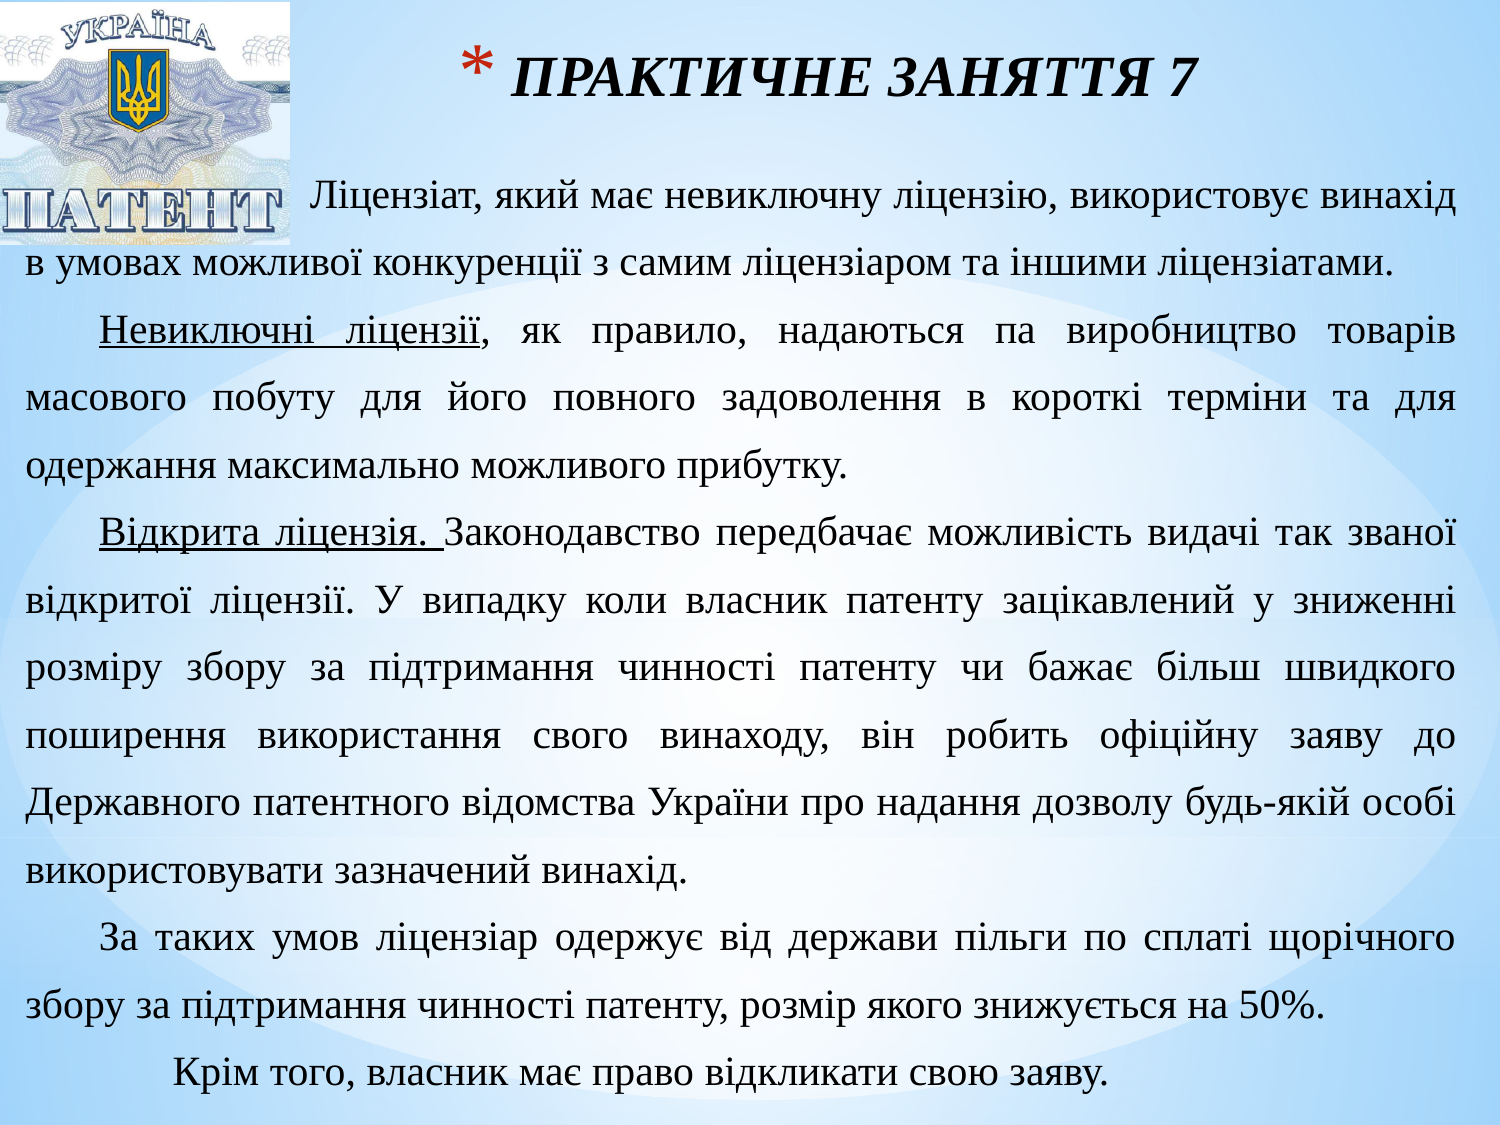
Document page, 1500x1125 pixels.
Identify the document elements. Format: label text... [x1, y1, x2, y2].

text_box Ліцензіат, який має невиключну ліцензію, використовує винахід в умовах можливої конкуренції з самим ліцензіаром та іншими ліцензіатами. Невиключні ліцензії, як правило, надаються па виробництво товарів масового побуту для його повного задоволення в короткі терміни та для одержання максимально можливого прибутку. Відкрита ліцензія. Законодавство передбачає можливість видачі так званої відкритої ліцензії. У випадку коли власник патенту зацікавлений у зниженні розміру збору за підтримання чинності патенту чи бажає більш швидкого поширення використання свого винаходу, він робить офіційну заяву до Державного патентного відомства України про надання дозволу будь-якій особі використовувати зазначений винахід. За таких умов ліцензіар одержує від держави пільги по сплаті щорічного збору за підтримання чинності патенту, розмір якого знижується на 50%. Крім того, власник має право відкликати свою заяву. [0, 141, 1483, 1102]
title ПРАКТИЧНЕ ЗАНЯТТЯ 7 [295, 30, 1427, 114]
picture [0, 2, 290, 245]
